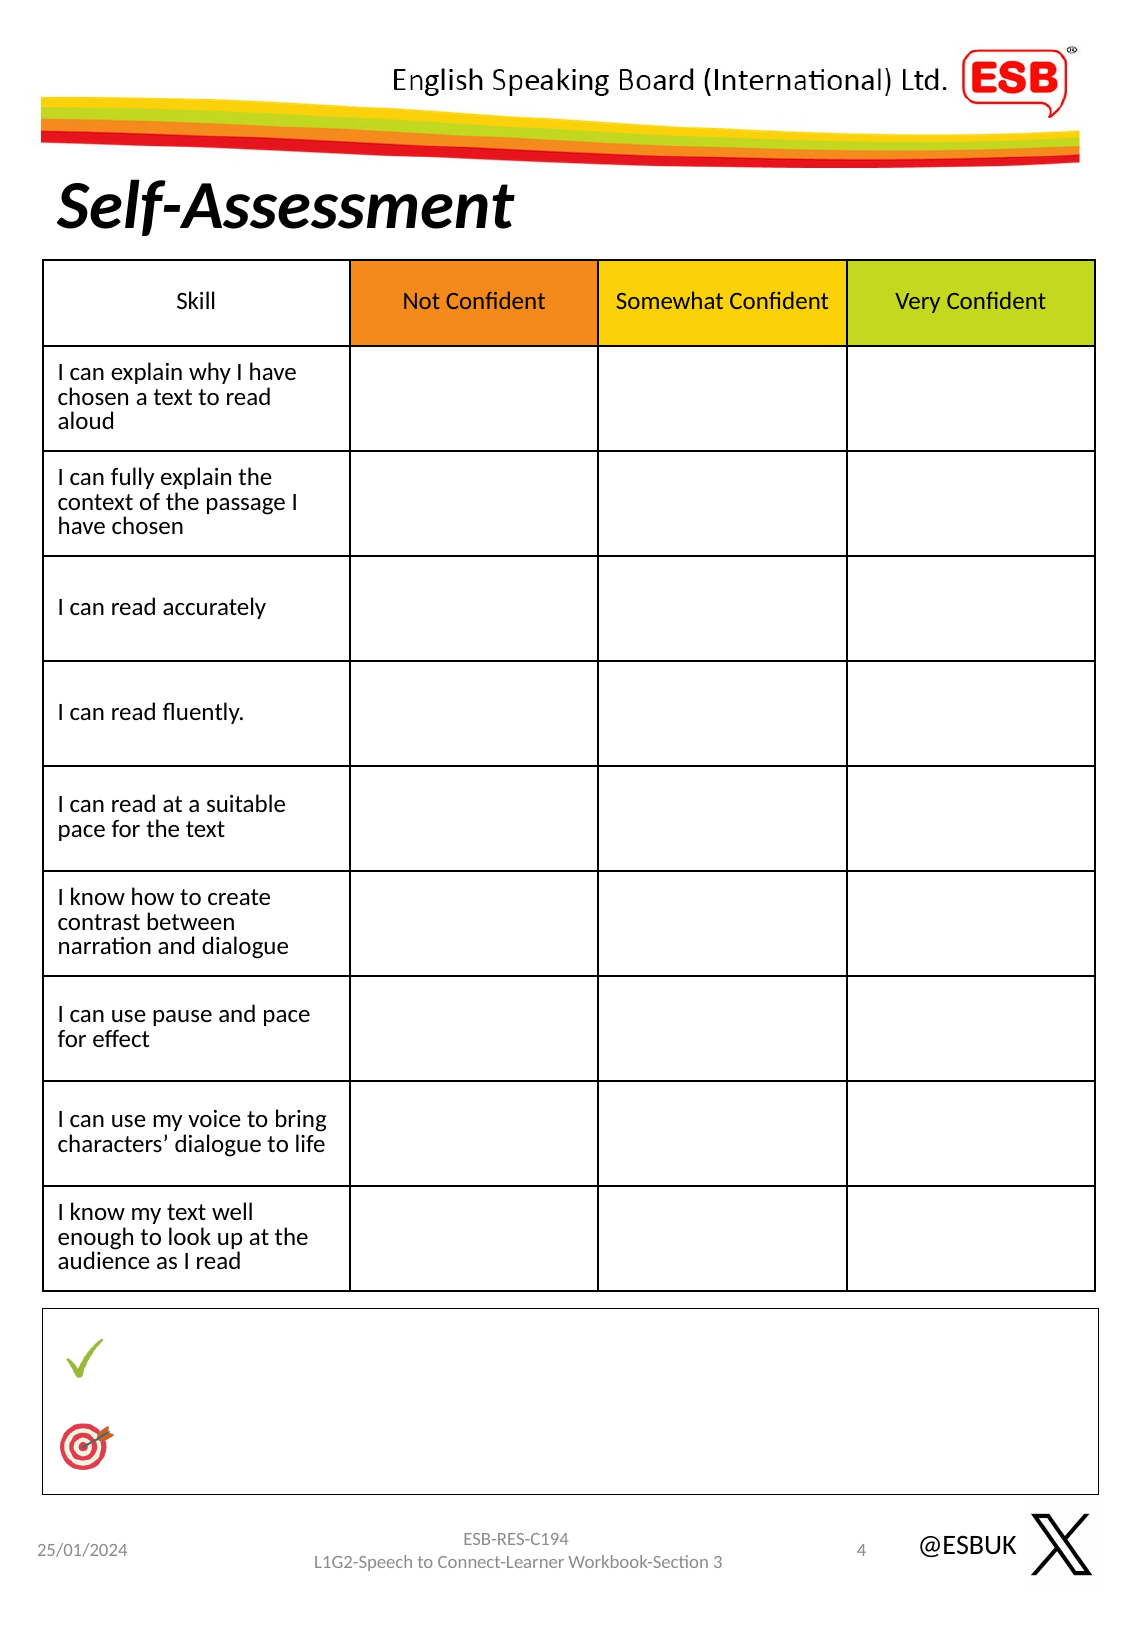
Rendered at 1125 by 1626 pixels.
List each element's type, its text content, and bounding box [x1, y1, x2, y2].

table_cell I can read accurately [44, 557, 349, 660]
table_cell I know my text well enough to look up at the audience as I read [44, 1187, 349, 1290]
picture [1022, 1501, 1103, 1589]
table_cell [599, 1082, 846, 1185]
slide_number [22, 1506, 276, 1593]
table_cell I can use my voice to bring characters’ dialogue to life [44, 1082, 349, 1185]
table_cell [848, 1082, 1094, 1185]
table_cell [848, 662, 1094, 765]
table_header Skill [44, 261, 349, 345]
table_cell I can read fluently. [44, 662, 349, 765]
table_cell [848, 767, 1094, 870]
table_cell I know how to create contrast between narration and dialogue [44, 872, 349, 975]
slide_number 4 [697, 1506, 882, 1593]
table_cell I can explain why I have chosen a text to read aloud [44, 347, 349, 450]
footer ESB-RES-C194 L1G2-Speech to Connect-Learner Workbook-Section 3 [296, 1506, 697, 1593]
table_cell I can read at a suitable pace for the text [44, 767, 349, 870]
table_cell [848, 1187, 1094, 1290]
table_cell [351, 662, 597, 765]
table_cell [599, 452, 846, 555]
table_cell [599, 872, 846, 975]
table_cell [351, 872, 597, 975]
table_header Somewhat Confident [599, 261, 846, 345]
table_cell [351, 452, 597, 555]
table_cell [351, 557, 597, 660]
table_cell [599, 347, 846, 450]
table_cell [351, 767, 597, 870]
table_cell I can use pause and pace for effect [44, 977, 349, 1080]
table_cell [848, 452, 1094, 555]
table_cell [599, 767, 846, 870]
table_cell [848, 977, 1094, 1080]
table_cell [351, 1187, 597, 1290]
picture [0, 1, 1125, 234]
table_cell [351, 977, 597, 1080]
table_cell [599, 557, 846, 660]
table_cell [599, 1187, 846, 1290]
text_box [42, 1308, 1099, 1495]
picture [54, 1328, 116, 1385]
table_cell [848, 557, 1094, 660]
picture [54, 1414, 118, 1487]
table_cell [599, 662, 846, 765]
table_cell [351, 1082, 597, 1185]
table_cell I can fully explain the context of the passage I have chosen [44, 452, 349, 555]
table_header Not Confident [351, 261, 597, 345]
table_cell [599, 977, 846, 1080]
table_cell [848, 872, 1094, 975]
table_header Very Confident [848, 261, 1094, 345]
table_cell [848, 347, 1094, 450]
title Self-Assessment [42, 152, 1014, 259]
table_cell [351, 347, 597, 450]
